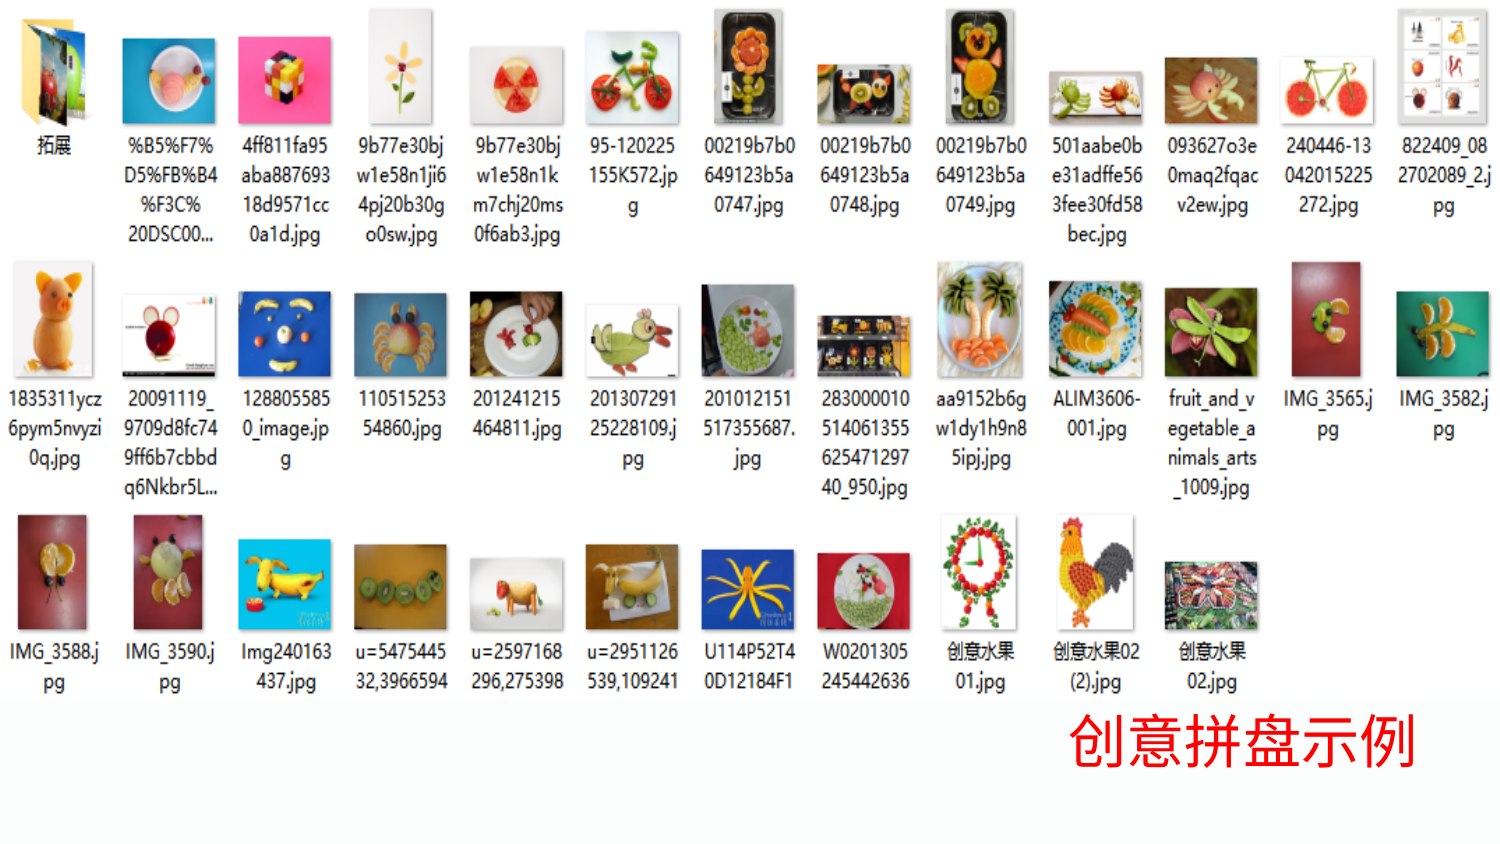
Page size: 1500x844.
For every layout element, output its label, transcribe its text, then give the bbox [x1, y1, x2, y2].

picture [0, 0, 1500, 699]
text_box 创意拼盘示例 [1053, 699, 1433, 783]
